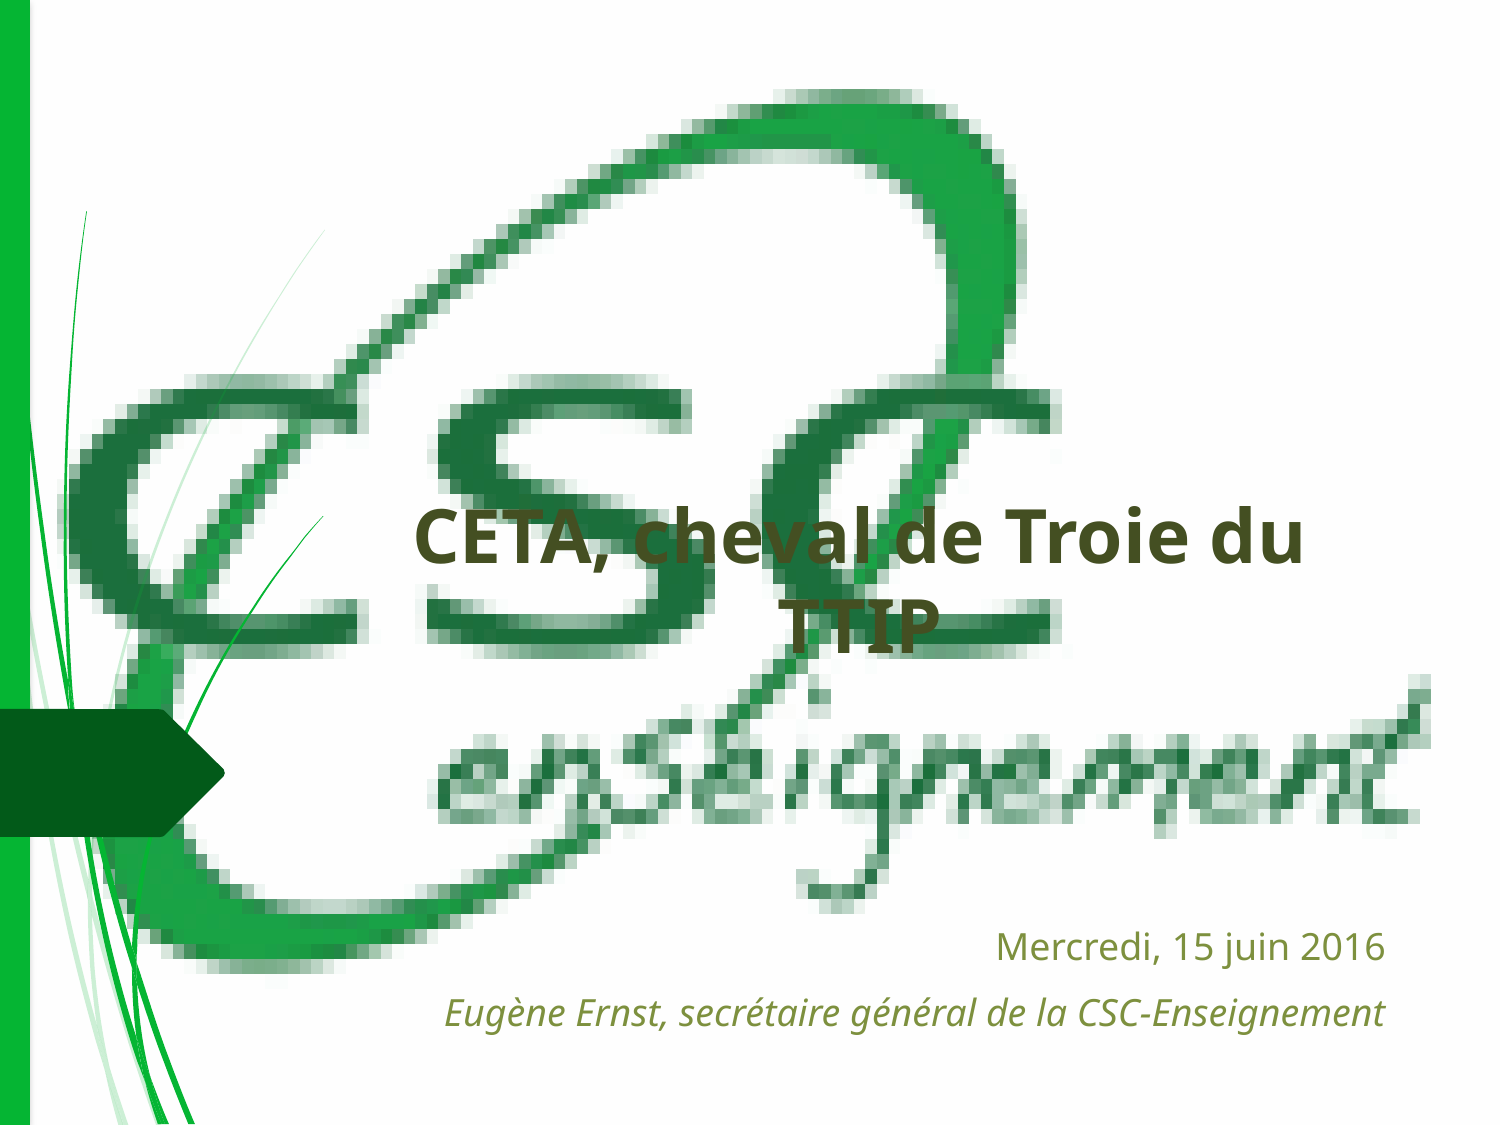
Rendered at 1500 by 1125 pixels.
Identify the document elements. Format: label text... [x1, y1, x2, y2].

title CETA, cheval de Troie du TTIP [318, 305, 1402, 677]
subtitle Mercredi, 15 juin 2016 Eugène Ernst, secrétaire général de la CSC-Enseignement [318, 915, 1402, 1100]
